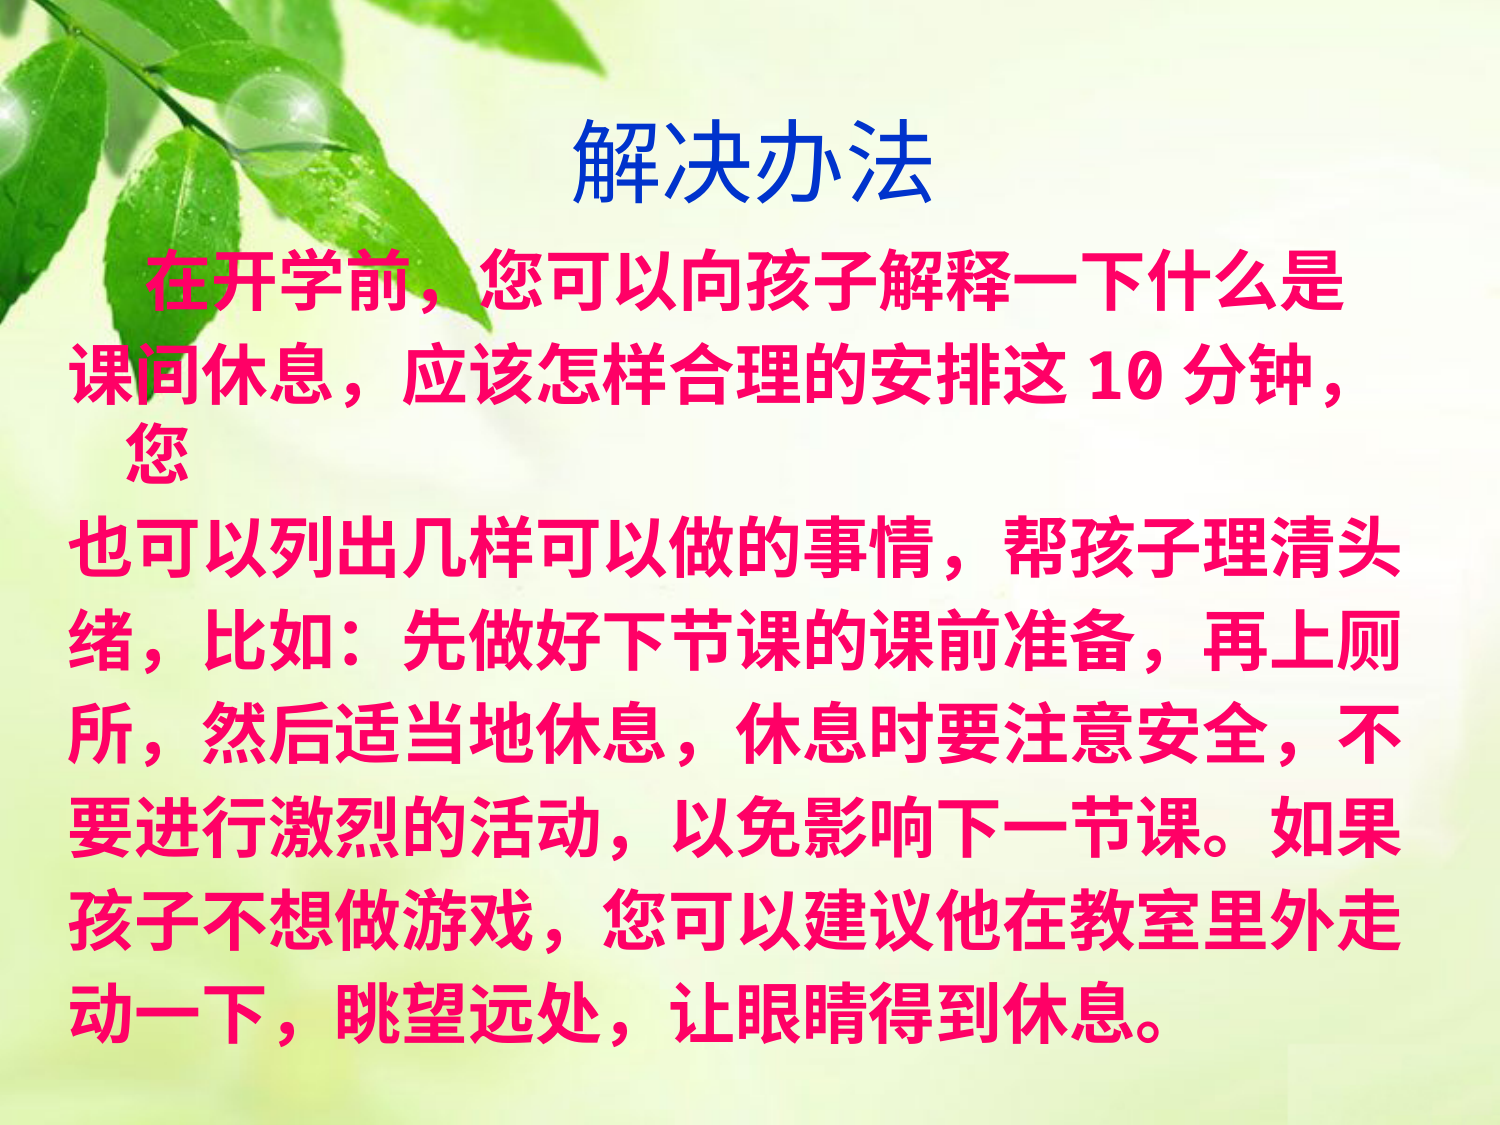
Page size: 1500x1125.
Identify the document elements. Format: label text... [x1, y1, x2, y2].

picture [0, 0, 1500, 1125]
list 在开学前，您可以向孩子解释一下什么是 课间休息，应该怎样合理的安排这10分钟，您 也可以列出几样可以做的事情，帮孩子理清头 绪，比如：先做好下节课的课前准备，再上厕 所，然后适当地休息，休息时要注意安全，不 要进行激烈的活动，以免影响下一节课。如果 孩子不想做游戏，您可以建议他在教室里外走 动一下，眺望远处，让眼睛得到休息。 [52, 231, 1455, 1090]
title 解决办法 [52, 66, 1455, 231]
